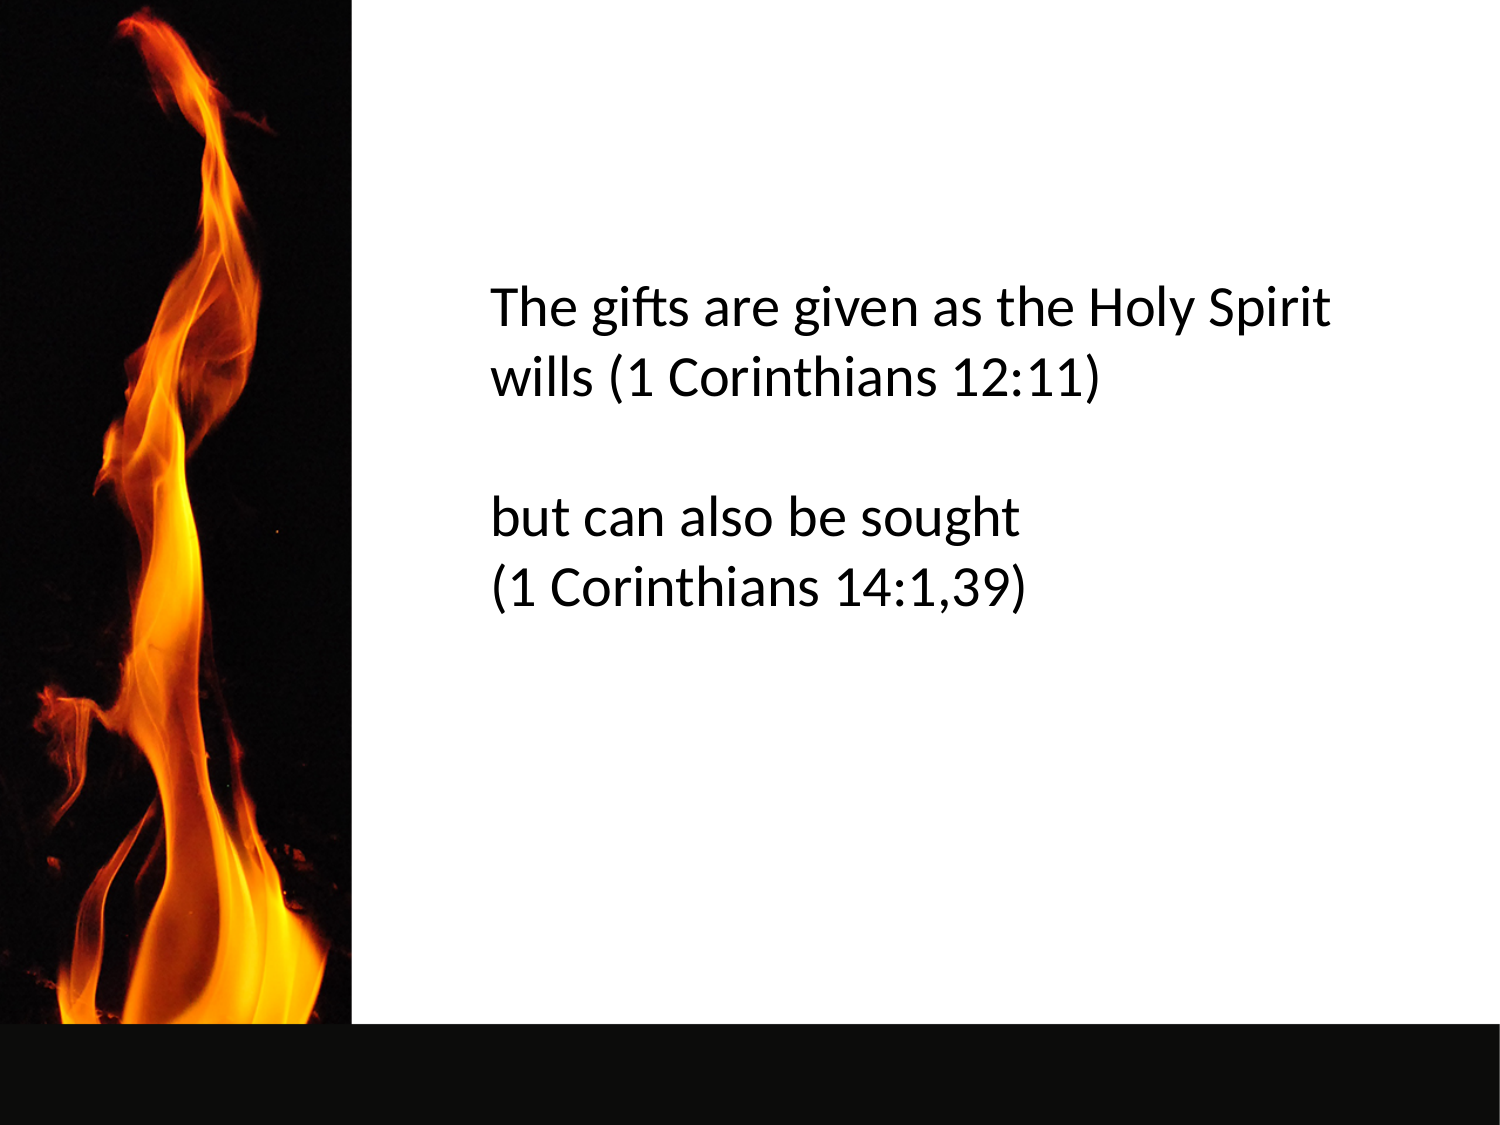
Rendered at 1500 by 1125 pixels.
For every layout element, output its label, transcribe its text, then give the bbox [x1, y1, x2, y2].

picture [0, 0, 1500, 1125]
text_box The gifts are given as the Holy Spirit wills (1 Corinthians 12:11) but can also be sought (1 Corinthians 14:1,39) [475, 260, 1372, 670]
